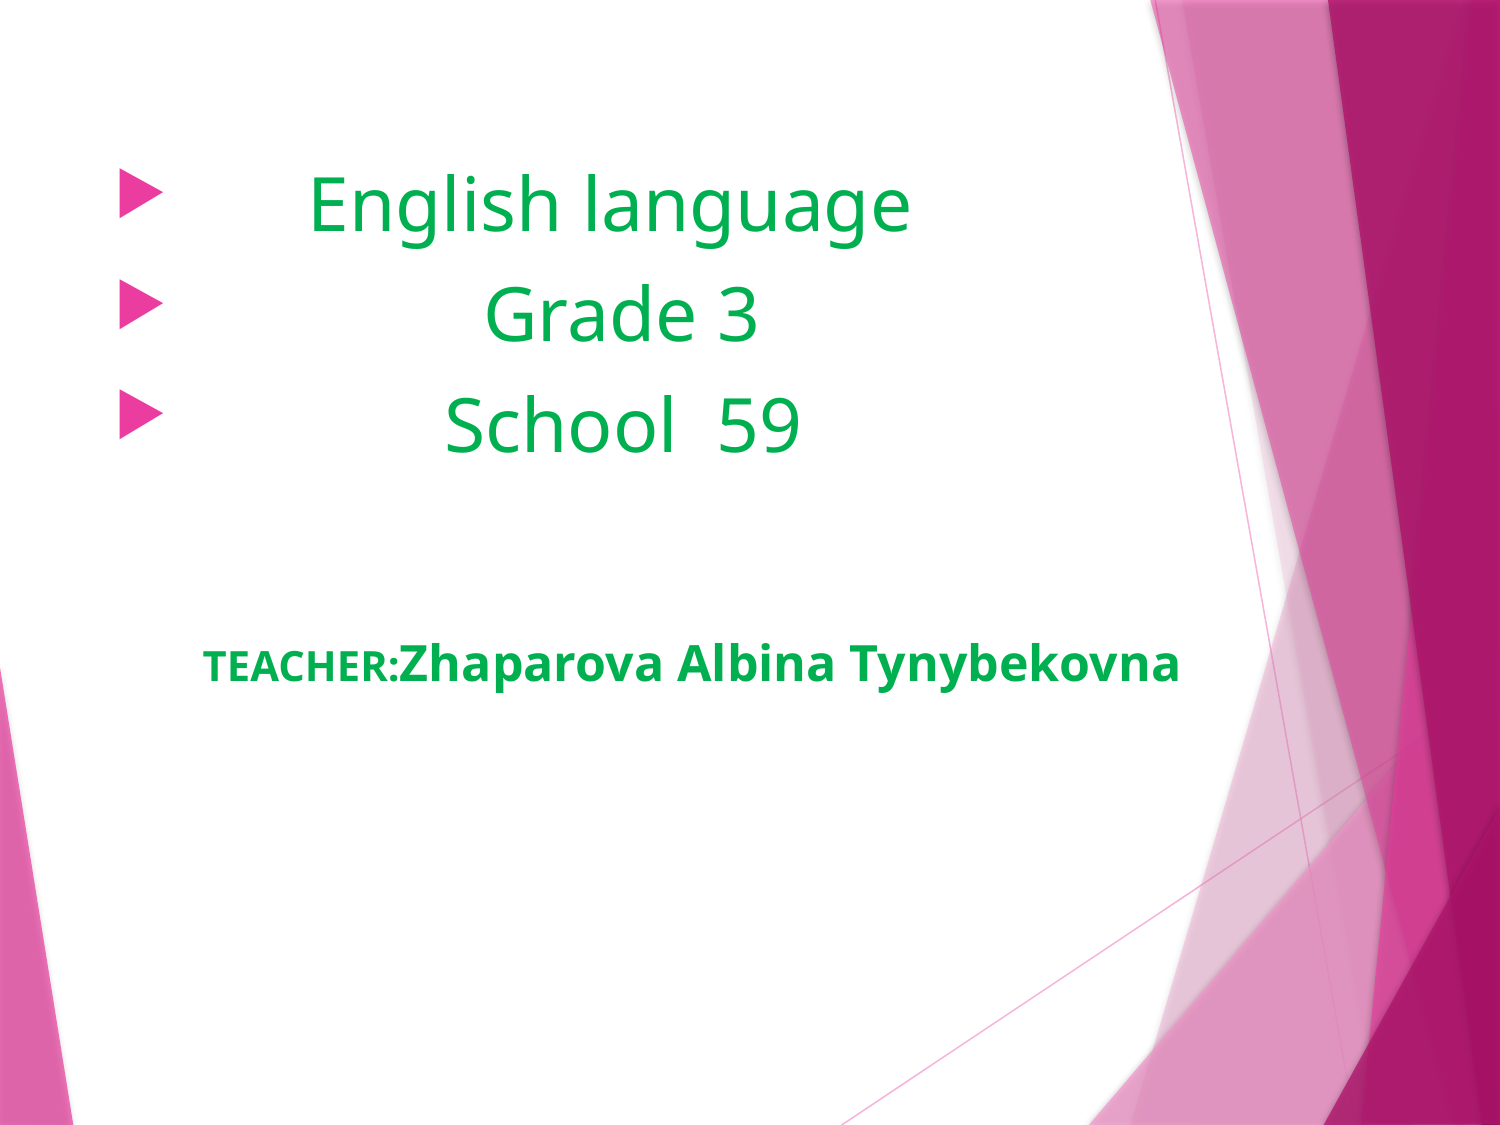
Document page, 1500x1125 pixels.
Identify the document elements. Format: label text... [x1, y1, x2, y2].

list English language Grade 3 School 59 [99, 148, 1142, 577]
title TEACHER:Zhaparova Albina Tynybekovna [80, 624, 1337, 839]
